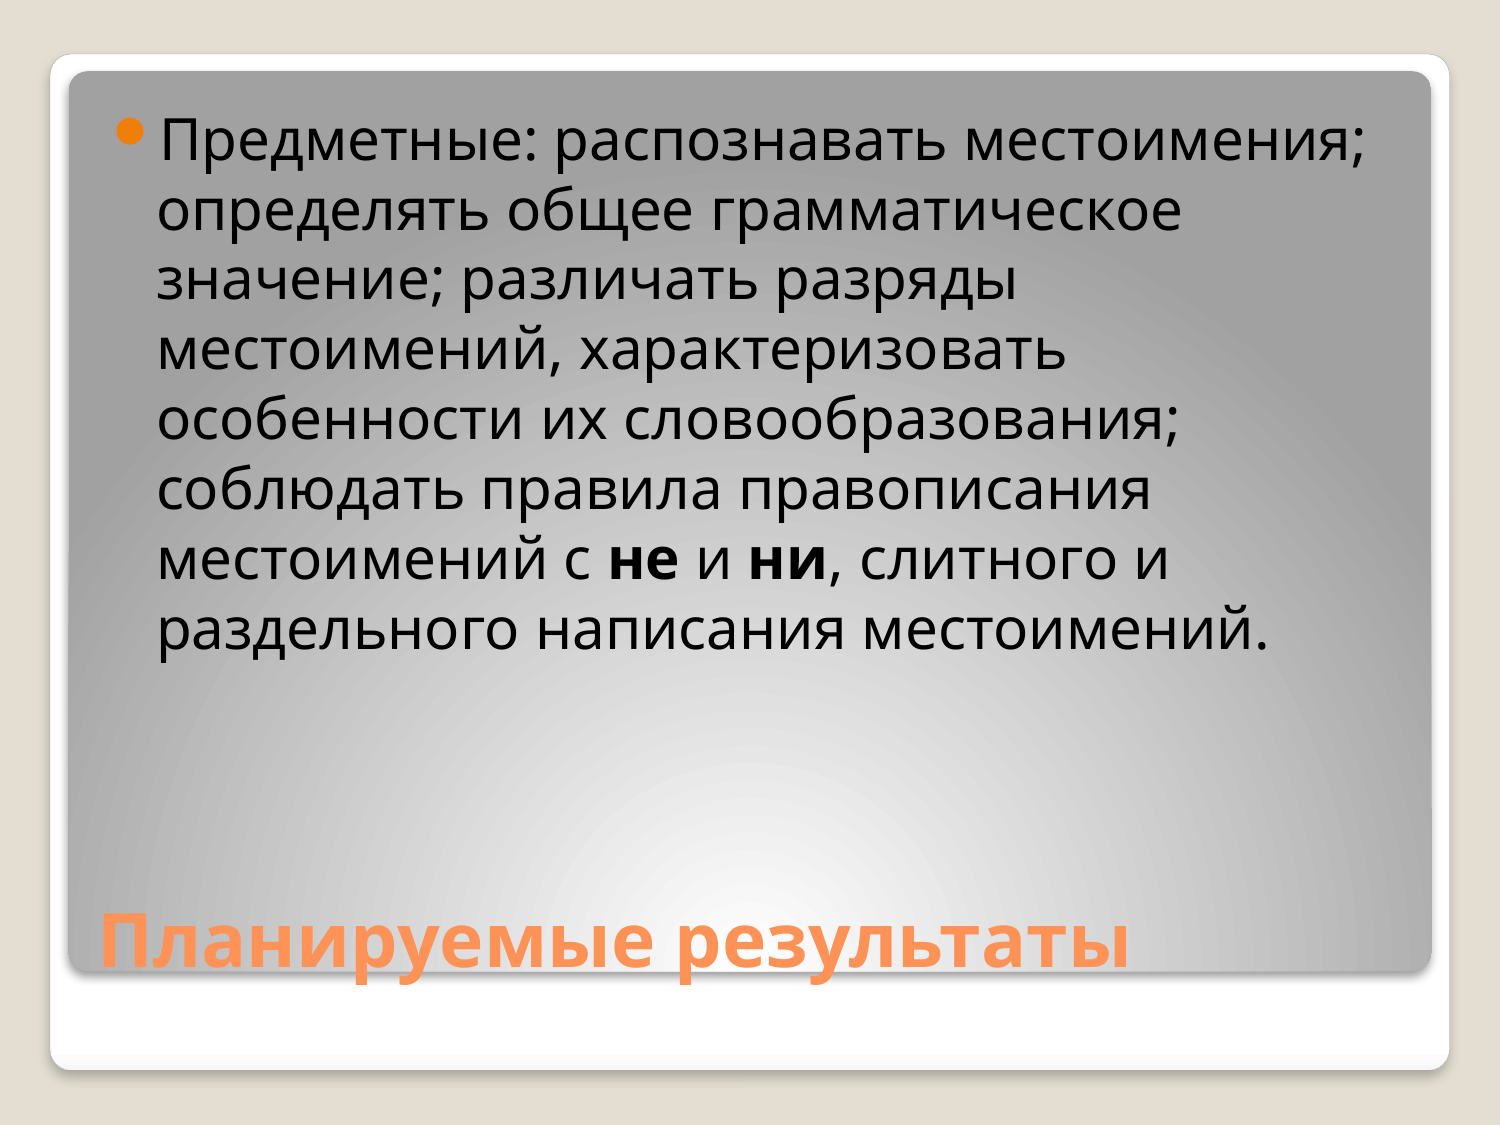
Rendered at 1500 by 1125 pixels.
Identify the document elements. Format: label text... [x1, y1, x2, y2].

list Предметные: распознавать местоимения; определять общее грамматическое значение; различать разряды местоимений, характеризовать особенности их словообразования; соблюдать правила правописания местоимений с не и ни, слитного и раздельного написания местоимений. [82, 86, 1425, 774]
title Планируемые результаты [82, 817, 1425, 990]
